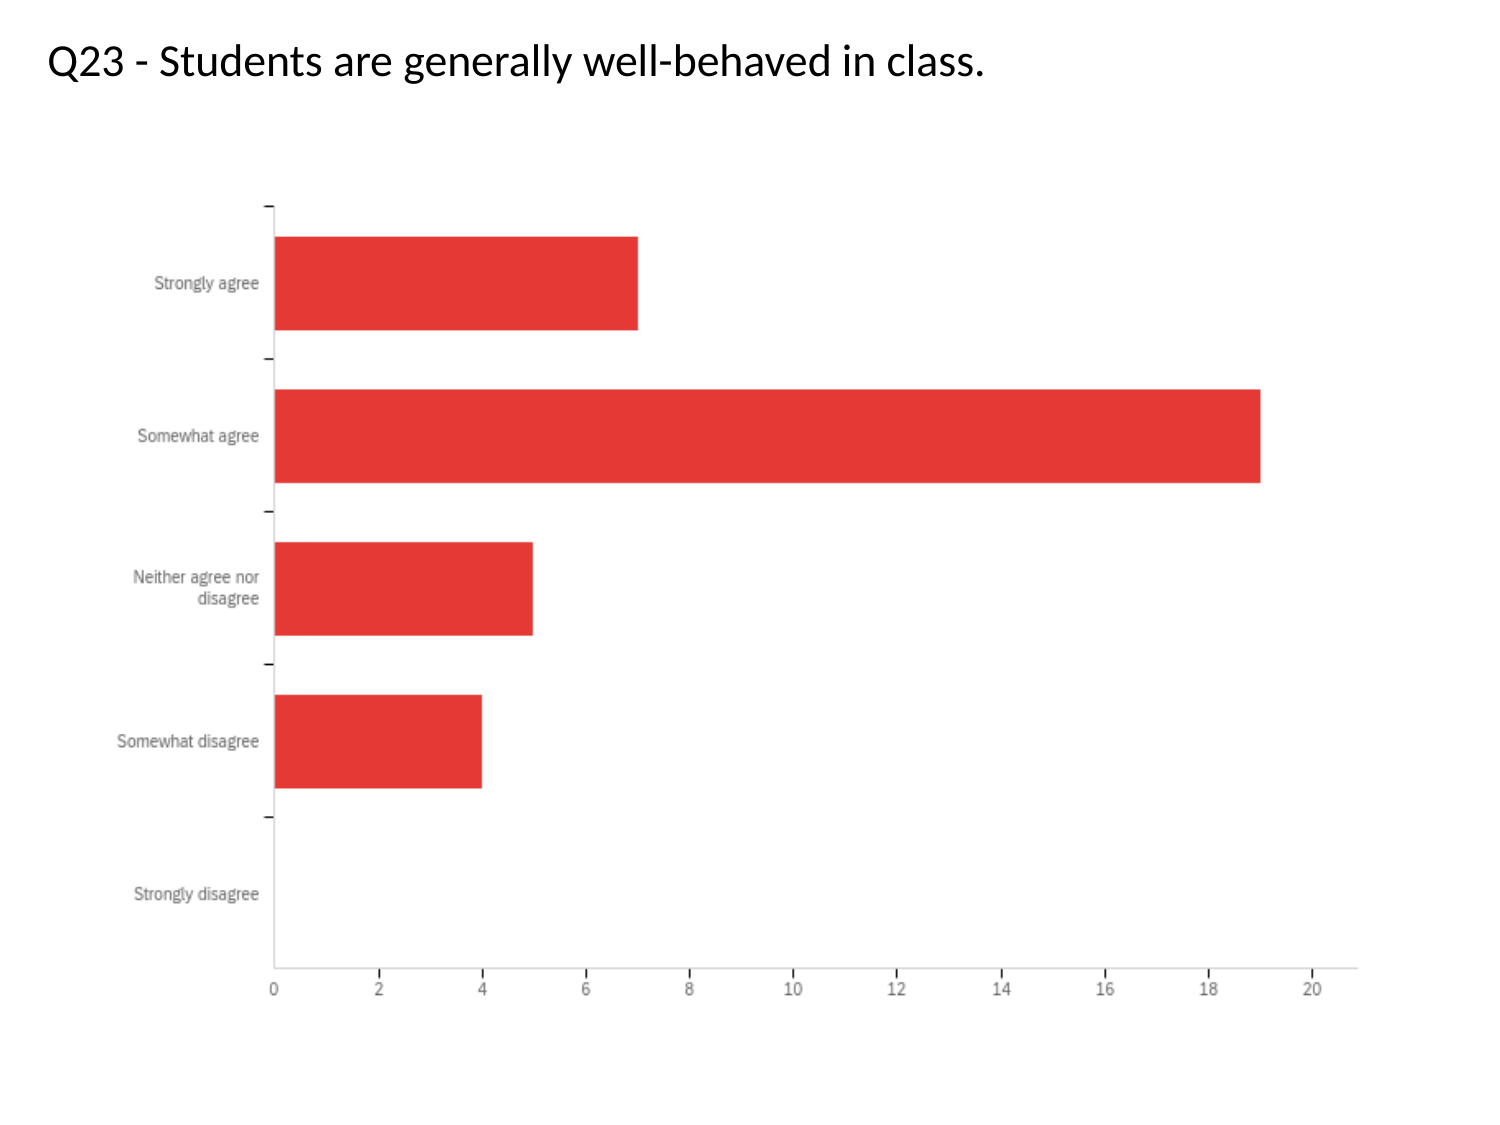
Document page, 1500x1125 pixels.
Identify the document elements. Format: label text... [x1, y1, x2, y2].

text_box Q23 - Students are generally well-behaved in class. [32, 22, 1383, 84]
picture [93, 196, 1407, 1018]
